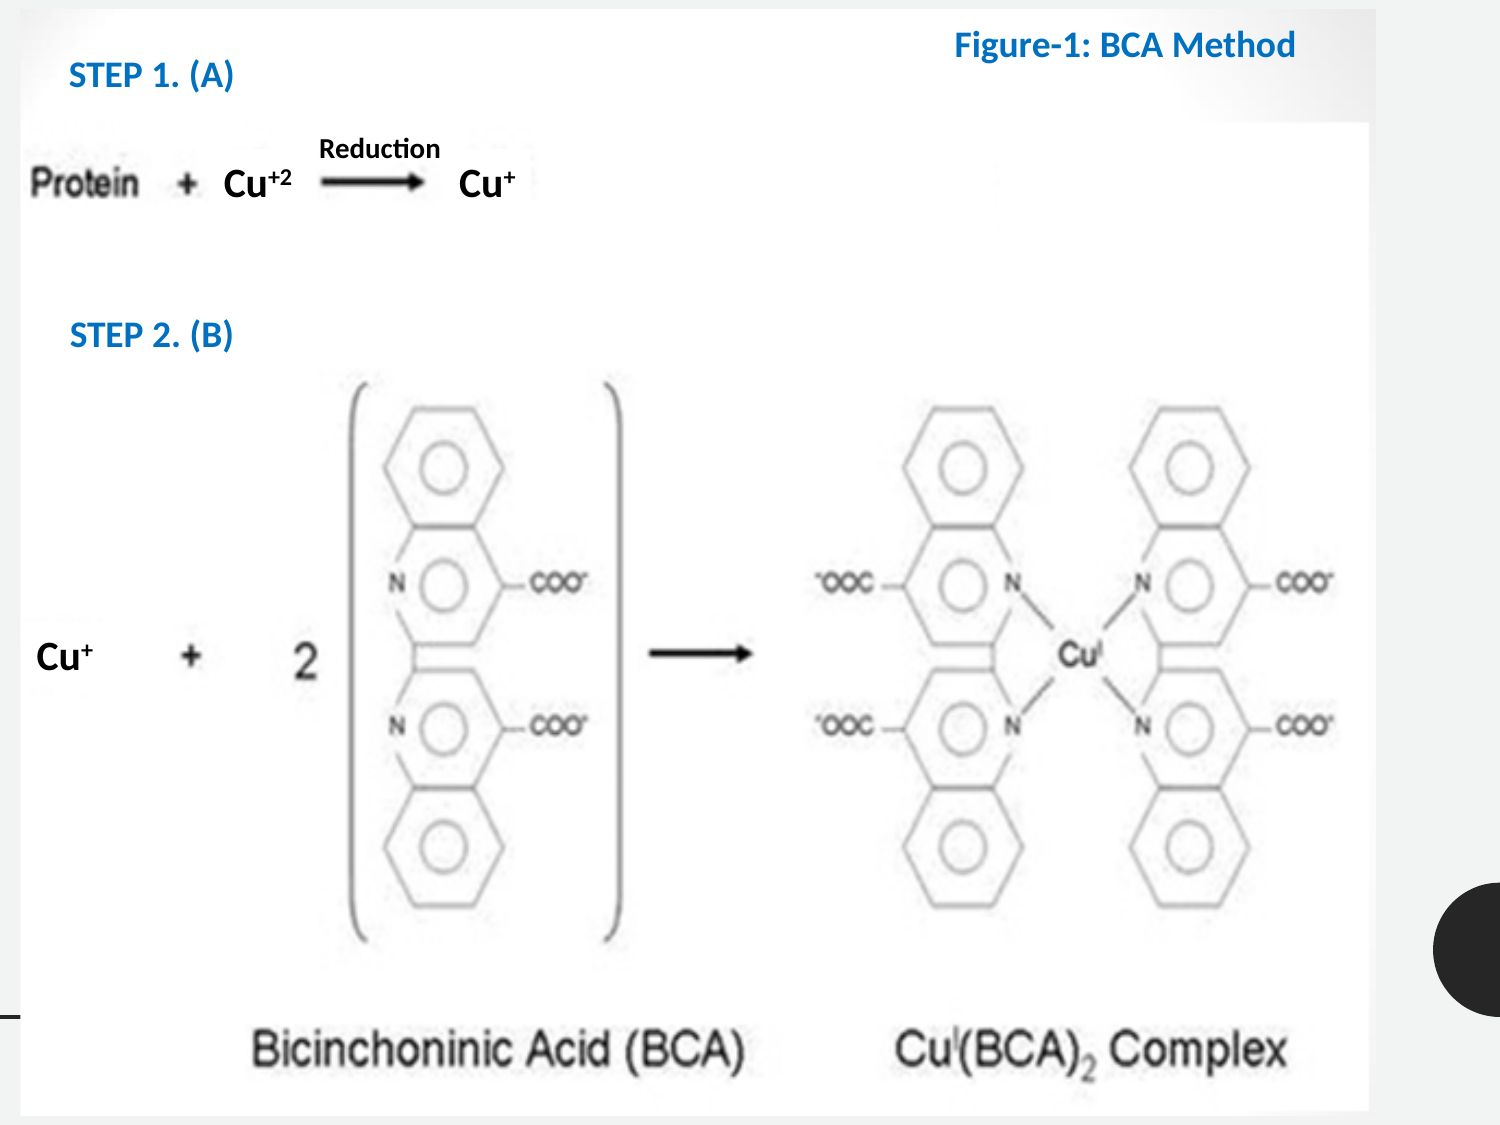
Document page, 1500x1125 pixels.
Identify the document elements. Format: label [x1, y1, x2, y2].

picture [20, 9, 1377, 1116]
